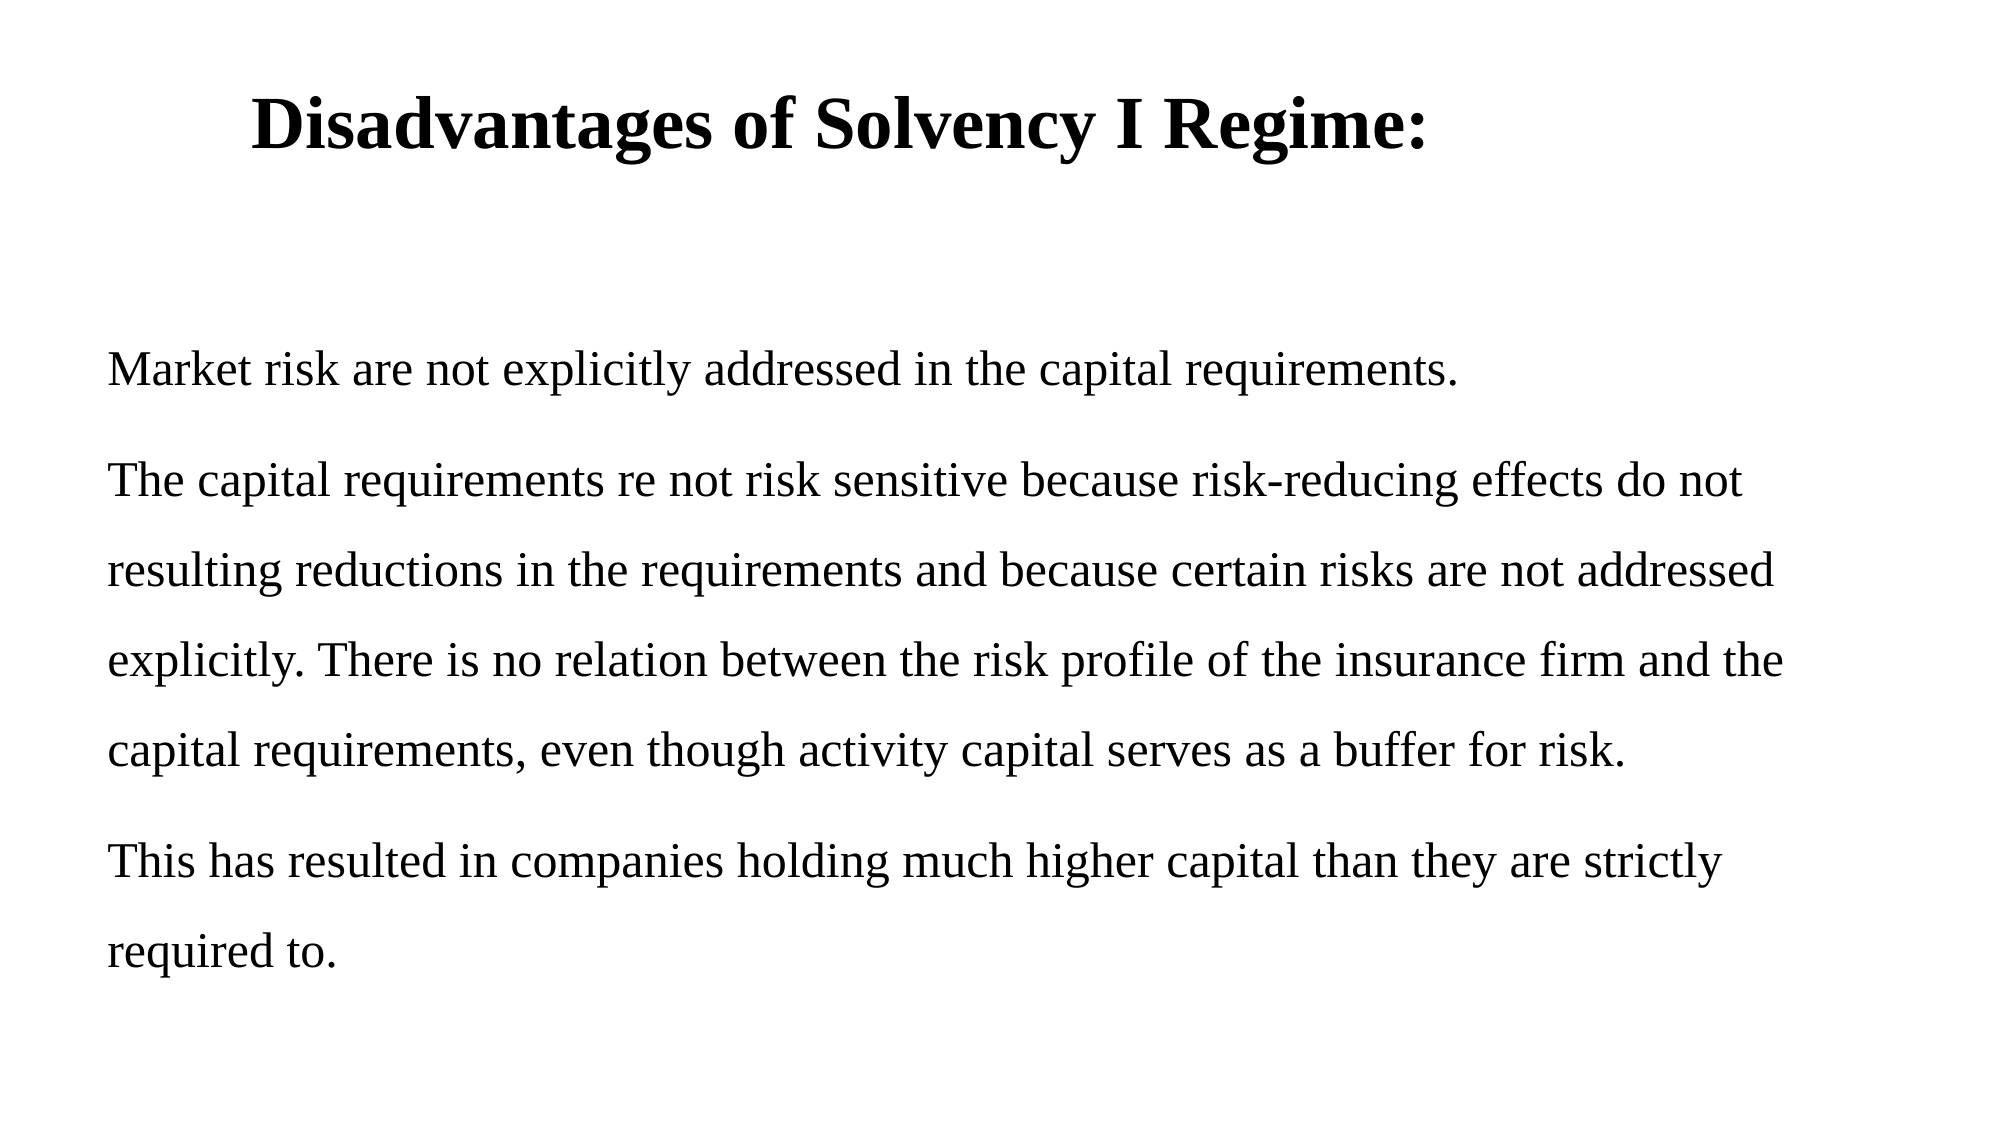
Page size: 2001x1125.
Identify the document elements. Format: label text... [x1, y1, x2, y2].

title Disadvantages of Solvency I Regime: [236, 60, 1647, 189]
list Market risk are not explicitly addressed in the capital requirements. The capital requirements re not risk sensitive because risk-reducing effects do not resulting reductions in the requirements and because certain risks are not addressed explicitly. There is no relation between the risk profile of the insurance firm and the capital requirements, even though activity capital serves as a buffer for risk. This has resulted in companies holding much higher capital than they are strictly required to. [92, 297, 1880, 935]
